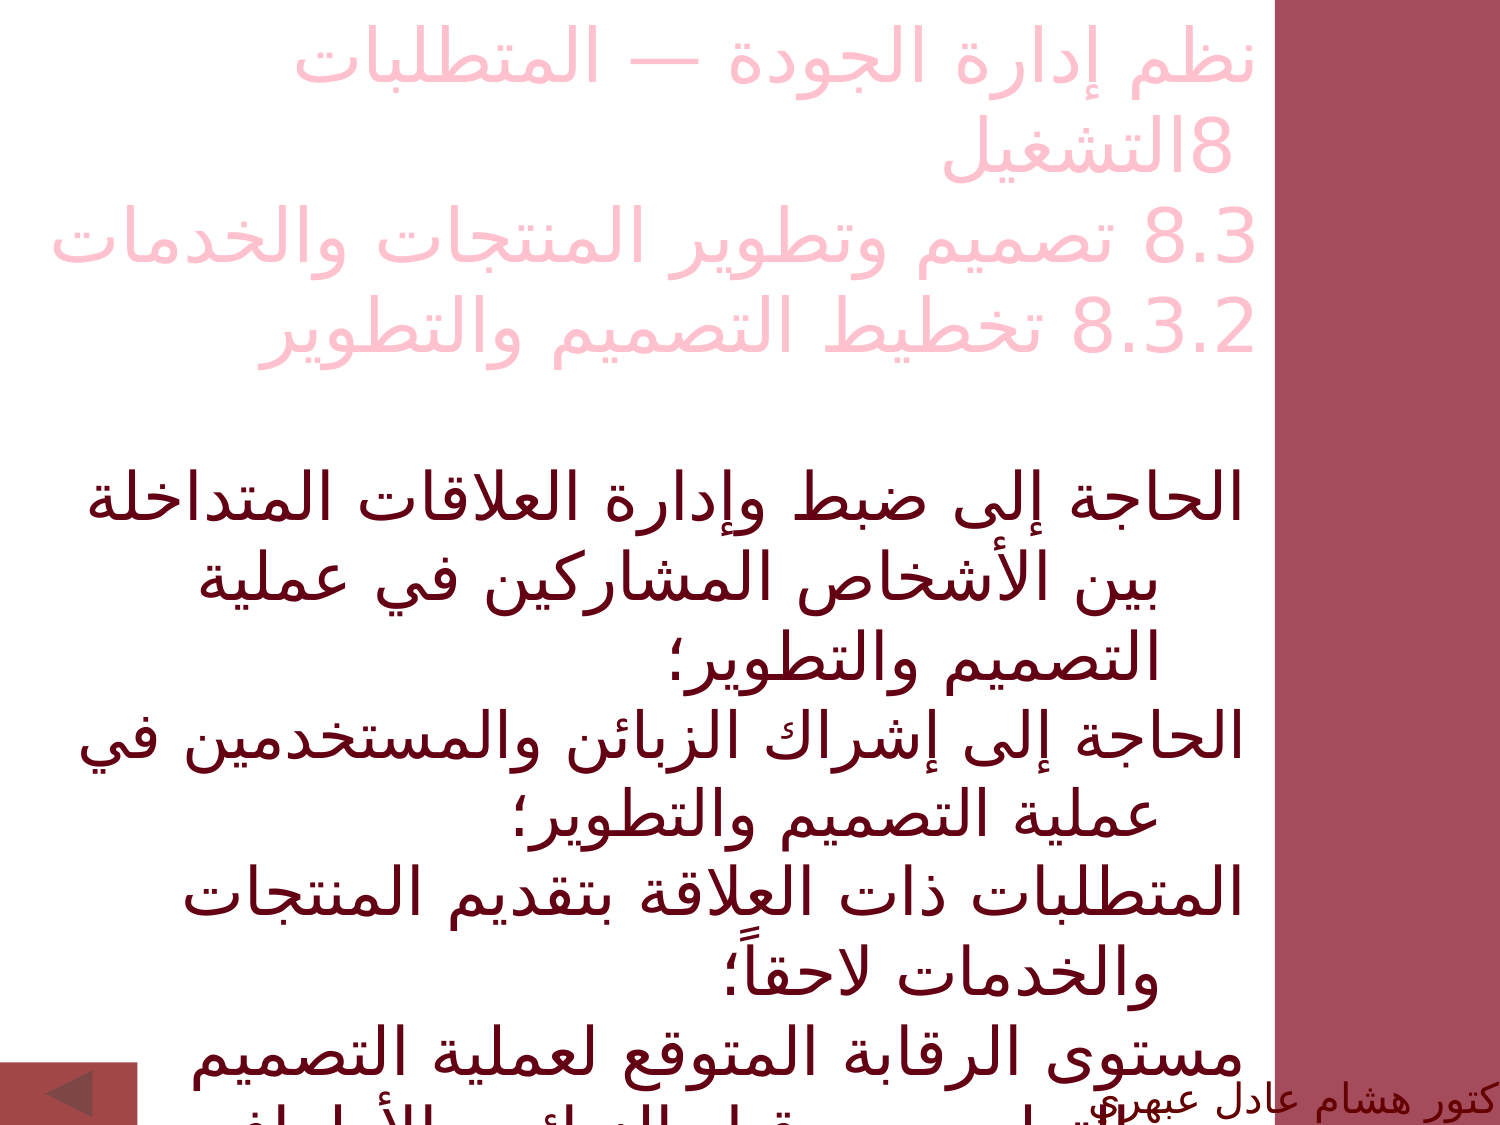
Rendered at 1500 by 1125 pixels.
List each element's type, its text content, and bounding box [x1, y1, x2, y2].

text_box [0, 1060, 140, 1125]
text_box [1273, 0, 1500, 1064]
text_box الدكتور هشام عادل عبهري [1073, 1064, 1500, 1125]
text_box الحاجة إلى ضبط وإدارة العلاقات المتداخلة بين الأشخاص المشاركين في عملية التصميم والتطوير؛ الحاجة إلى إشراك الزبائن والمستخدمين في عملية التصميم والتطوير؛ المتطلبات ذات العلاقة بتقديم المنتجات والخدمات لاحقاً؛ مستوى الرقابة المتوقع لعملية التصميم والتطوير من قِبل الزبائن والأطراف المعنية الأخرى ذات العلاقة؛ المعلومات الموثقة المطلوبة لإثبات تلبية متطلبات التصميم والتطوير [12, 446, 1263, 1125]
text_box نظم إدارة الجودة — المتطلبات 8التشغيل 8.3 تصميم وتطوير المنتجات والخدمات 8.3.2 تخطيط التصميم والتطوير [0, 0, 1275, 375]
